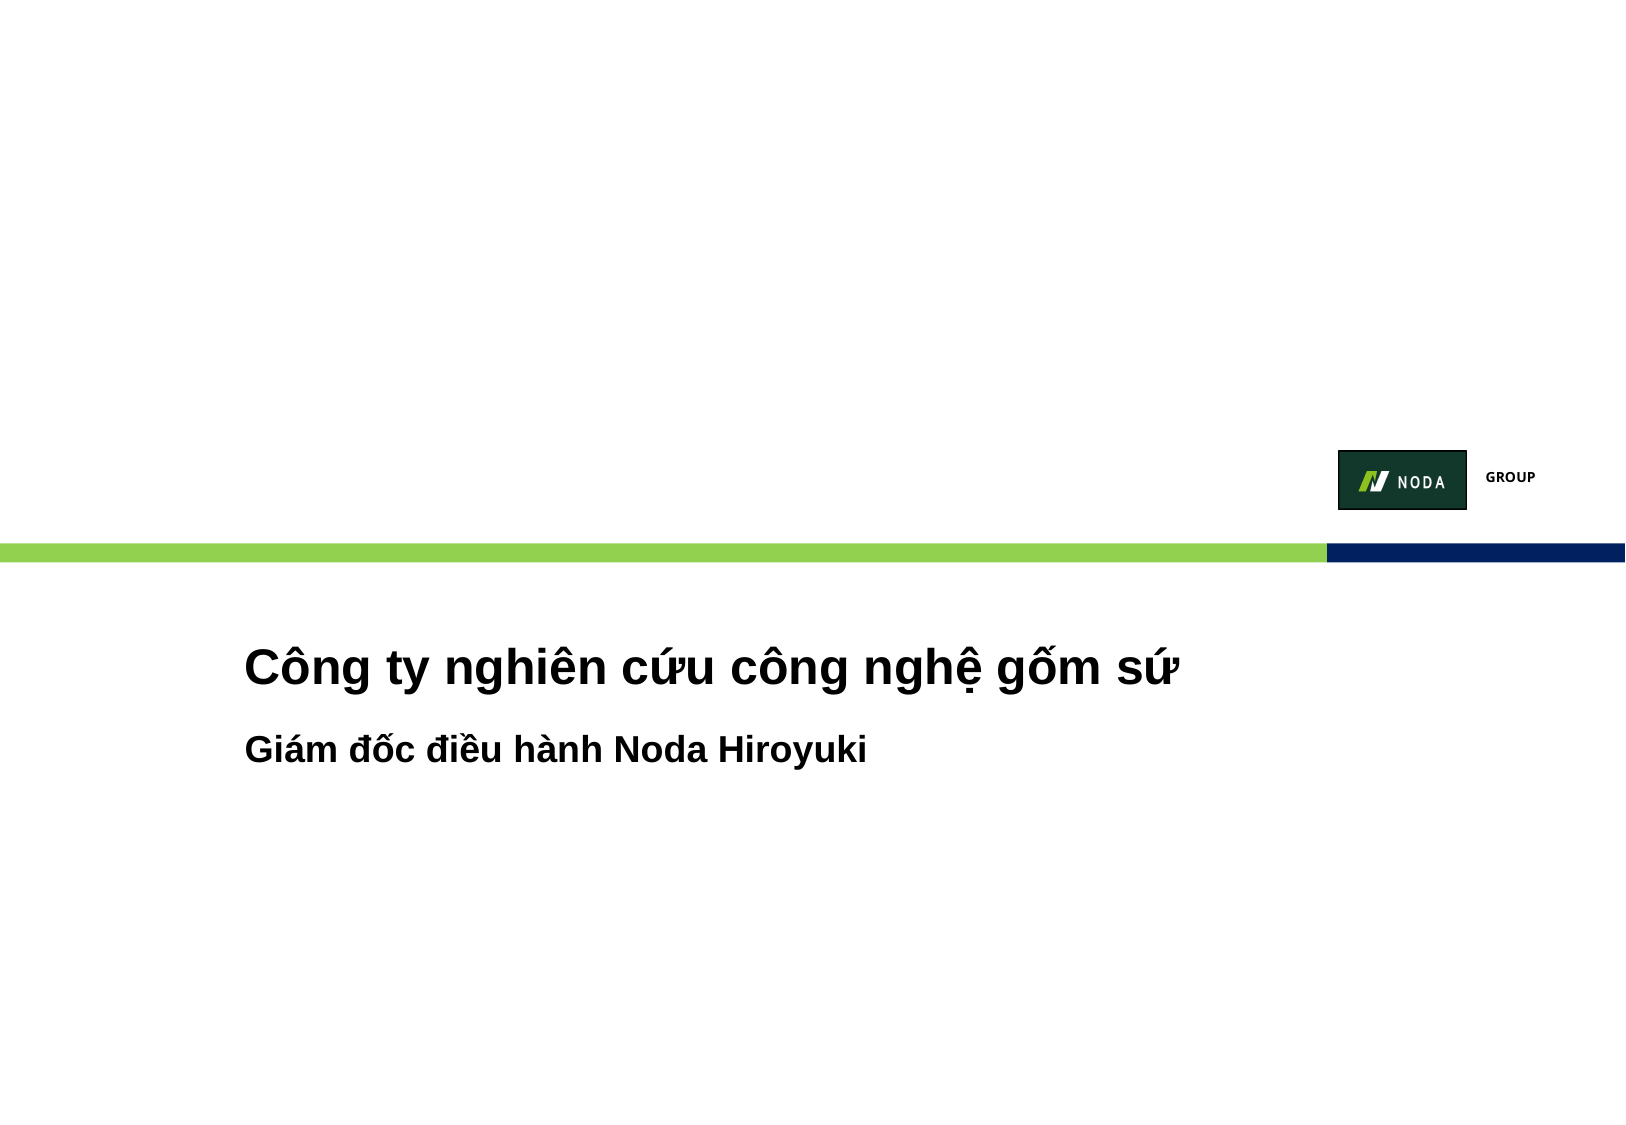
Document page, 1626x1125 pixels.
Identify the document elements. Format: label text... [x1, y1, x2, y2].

title Giám đốc điều hành Noda Hiroyuki [244, 703, 1429, 762]
picture [1338, 450, 1467, 510]
list Công ty nghiên cứu công nghệ gốm sứ [244, 613, 1429, 695]
